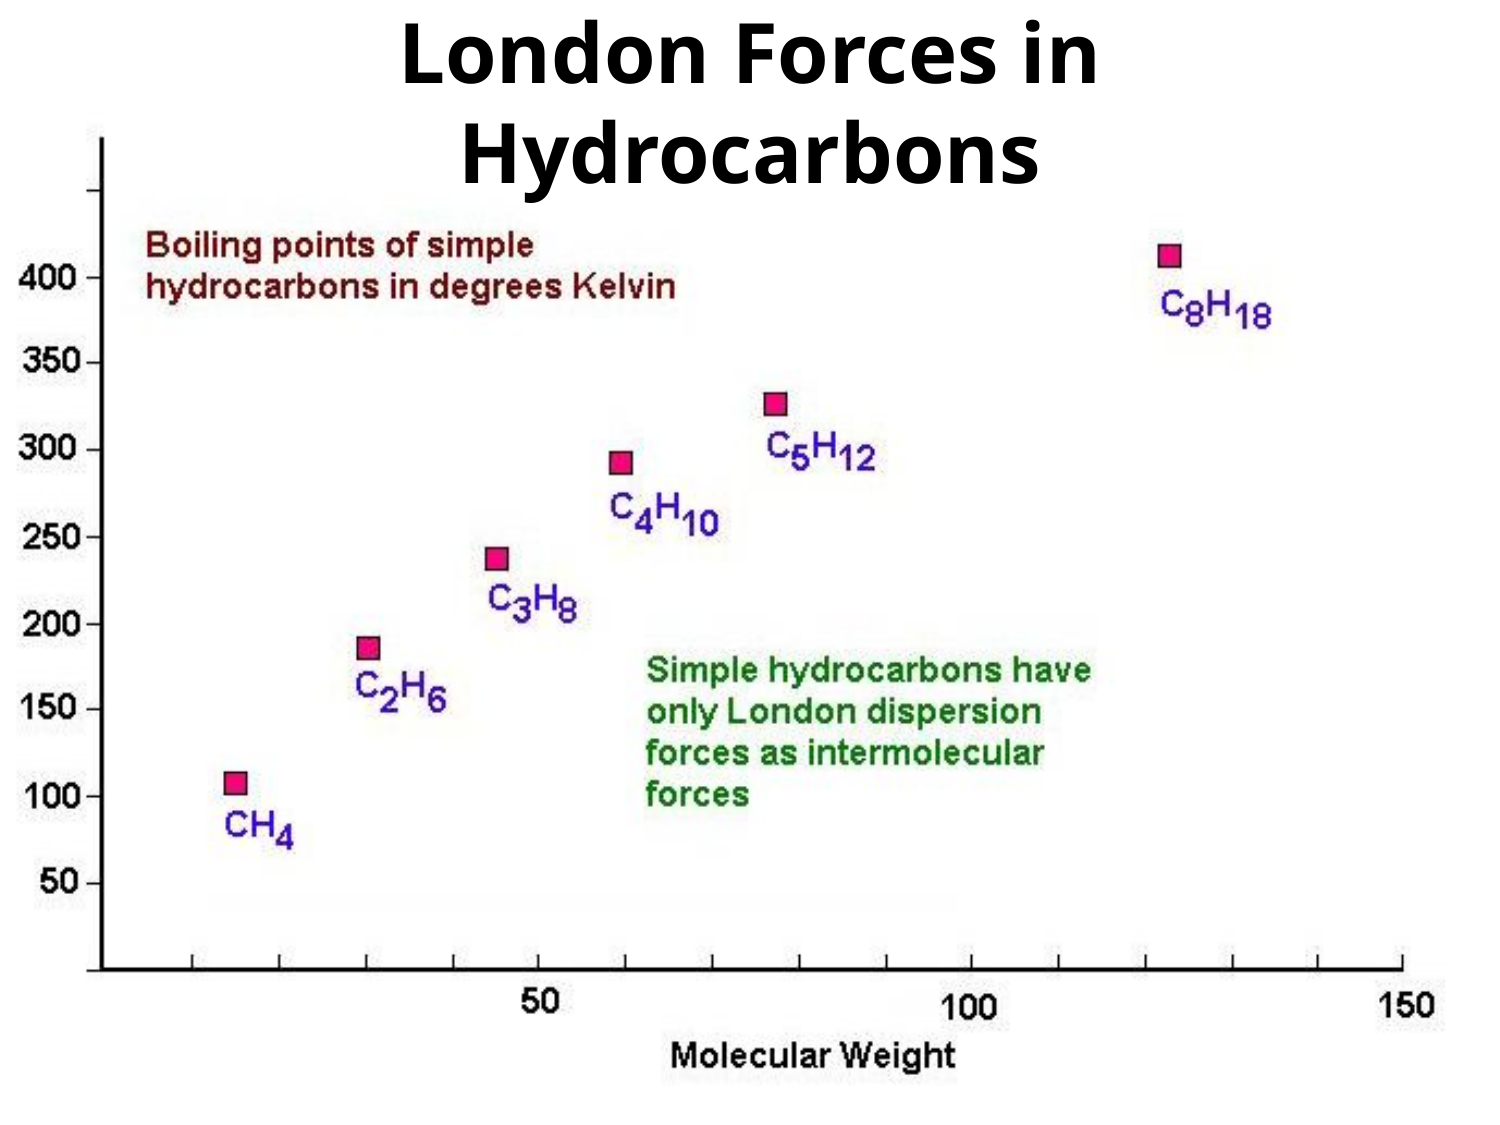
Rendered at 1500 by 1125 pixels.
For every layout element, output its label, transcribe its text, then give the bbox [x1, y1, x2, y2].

title London Forces in Hydrocarbons [112, 0, 1388, 91]
picture [0, 92, 1500, 1125]
